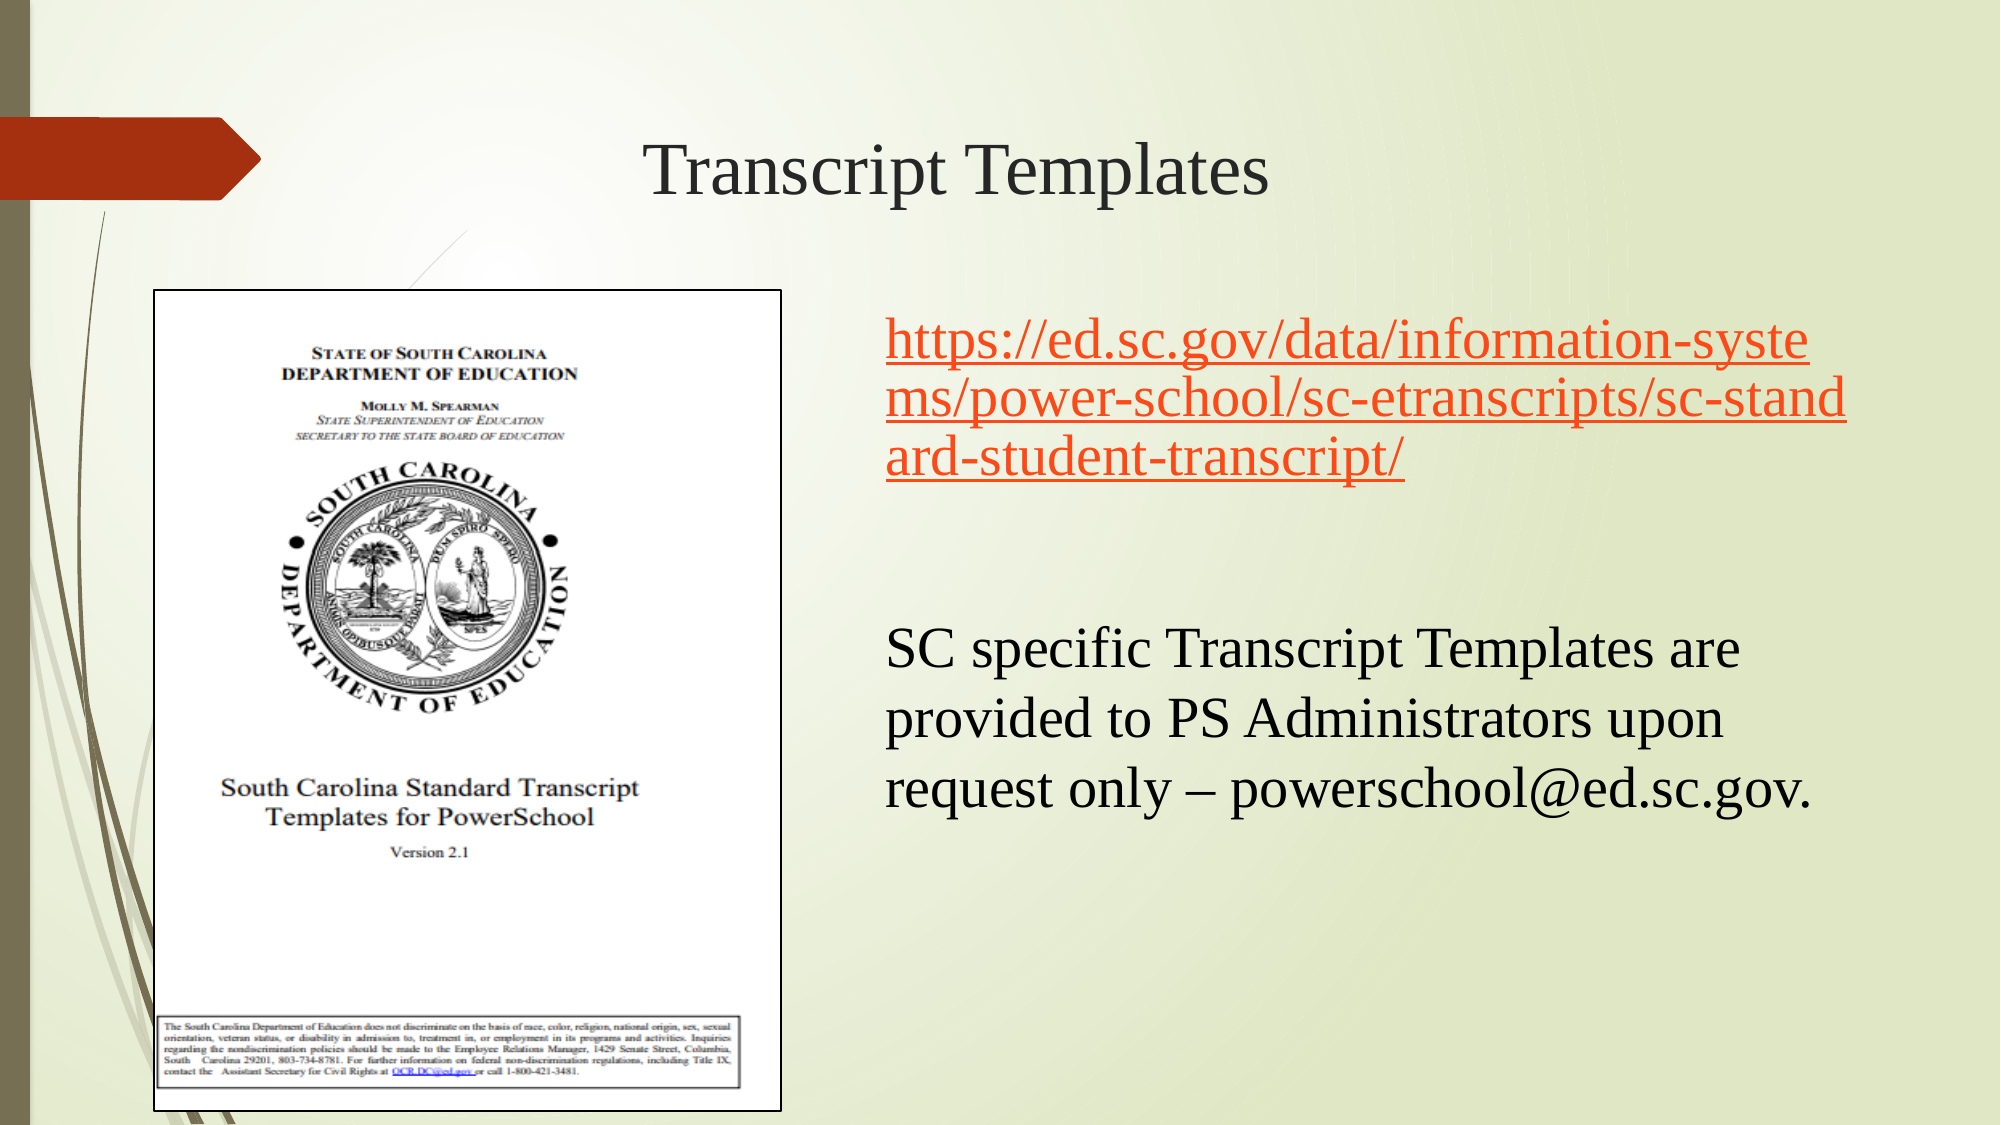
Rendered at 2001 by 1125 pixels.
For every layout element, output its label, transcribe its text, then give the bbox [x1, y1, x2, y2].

text_box https://ed.sc.gov/data/information-systems/power-school/sc-etranscripts/sc-standard-student-transcript/ [870, 292, 1863, 378]
picture [154, 290, 781, 1110]
title Transcript Templates [627, 111, 2000, 228]
text_box SC specific Transcript Templates are provided to PS Administrators upon request only – powerschool@ed.sc.gov. [870, 601, 1846, 827]
